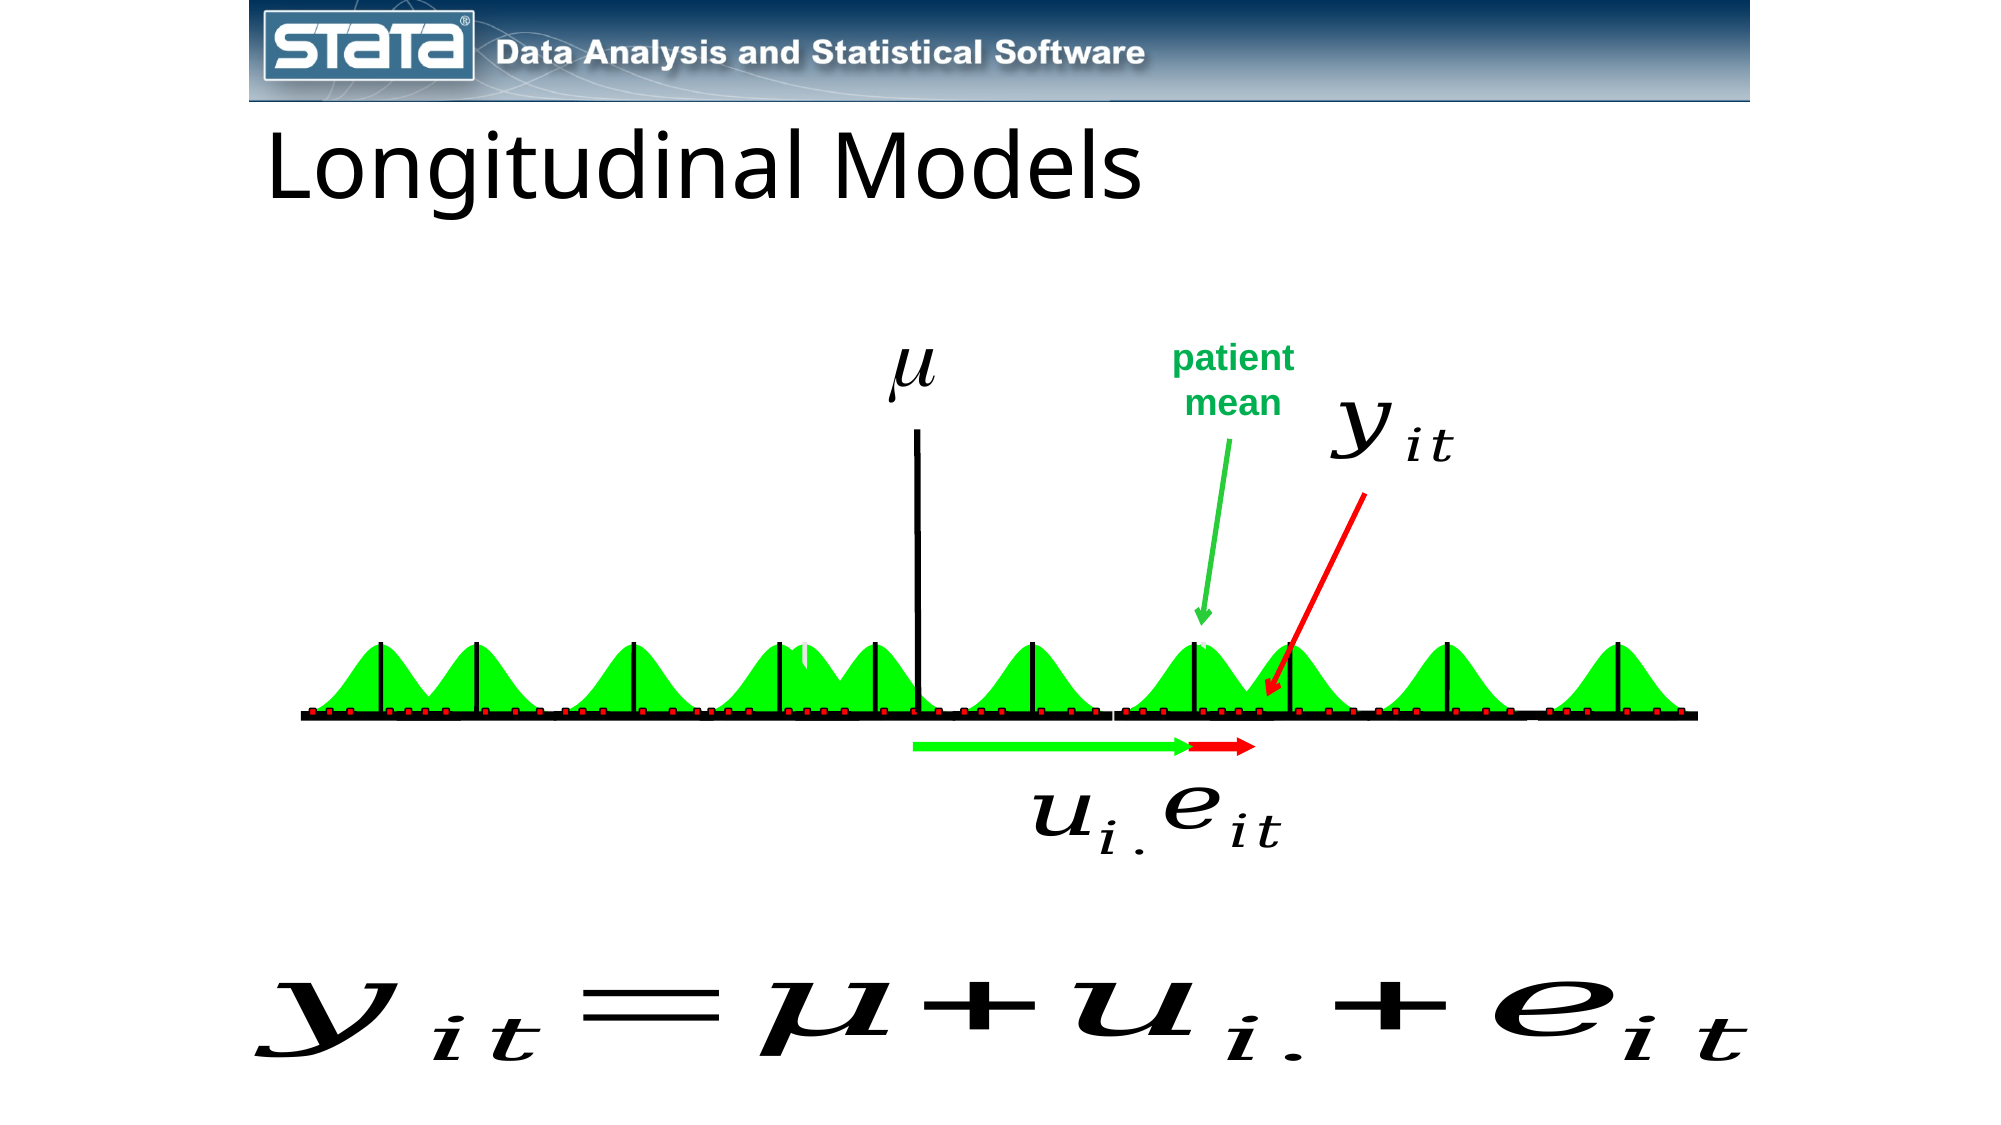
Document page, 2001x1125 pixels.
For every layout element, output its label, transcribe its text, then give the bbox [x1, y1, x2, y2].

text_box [305, 633, 1694, 718]
text_box [1194, 742, 1256, 751]
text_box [872, 330, 956, 421]
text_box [1266, 495, 1364, 697]
text_box [917, 742, 1194, 751]
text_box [1201, 441, 1230, 626]
picture [249, 0, 1750, 102]
text_box patient mean [1156, 325, 1310, 431]
title Longitudinal Models [249, 102, 1750, 238]
